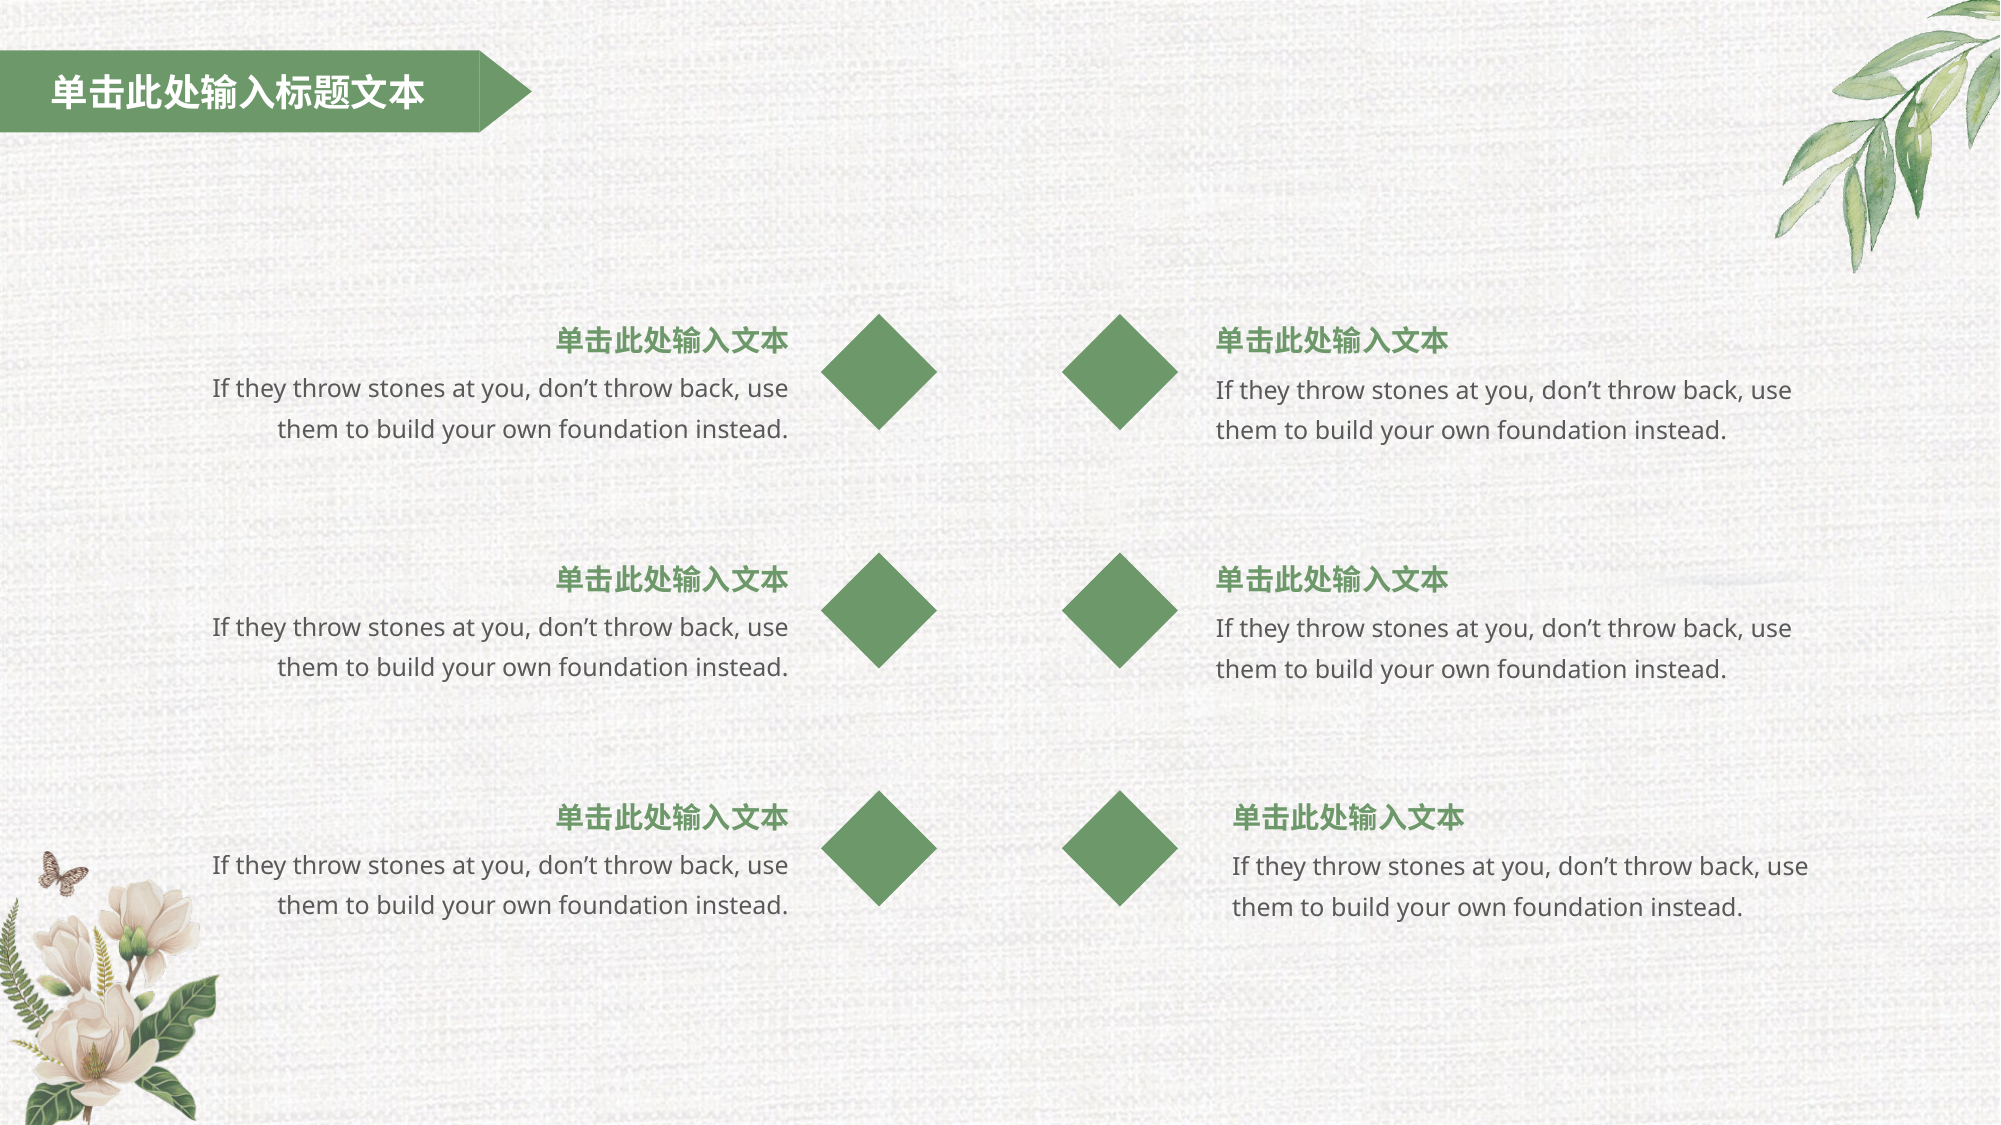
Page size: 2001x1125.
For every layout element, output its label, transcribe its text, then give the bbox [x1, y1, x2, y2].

text_box 单击此处输入文本 [1201, 553, 1571, 595]
text_box [820, 313, 938, 431]
text_box [1061, 552, 1178, 669]
text_box 单击此处输入文本 [1201, 315, 1571, 356]
text_box 单击此处输入文本 [434, 553, 805, 593]
text_box [820, 790, 938, 907]
text_box [1061, 313, 1179, 431]
text_box [1061, 790, 1179, 907]
text_box 单击此处输入文本 [1217, 791, 1587, 832]
text_box If they throw stones at you, don’t throw back, use them to build your own foundation instead. [1201, 595, 1834, 691]
text_box [820, 552, 937, 669]
text_box If they throw stones at you, don’t throw back, use them to build your own foundation instead. [171, 354, 805, 451]
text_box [0, 50, 532, 133]
text_box If they throw stones at you, don’t throw back, use them to build your own foundation instead. [171, 831, 805, 927]
picture [0, 0, 2001, 1125]
text_box 单击此处输入文本 [434, 315, 805, 354]
text_box If they throw stones at you, don’t throw back, use them to build your own foundation instead. [171, 593, 805, 689]
text_box If they throw stones at you, don’t throw back, use them to build your own foundation instead. [1217, 832, 1851, 929]
text_box 单击此处输入文本 [434, 791, 805, 831]
text_box If they throw stones at you, don’t throw back, use them to build your own foundation instead. [1201, 356, 1834, 453]
